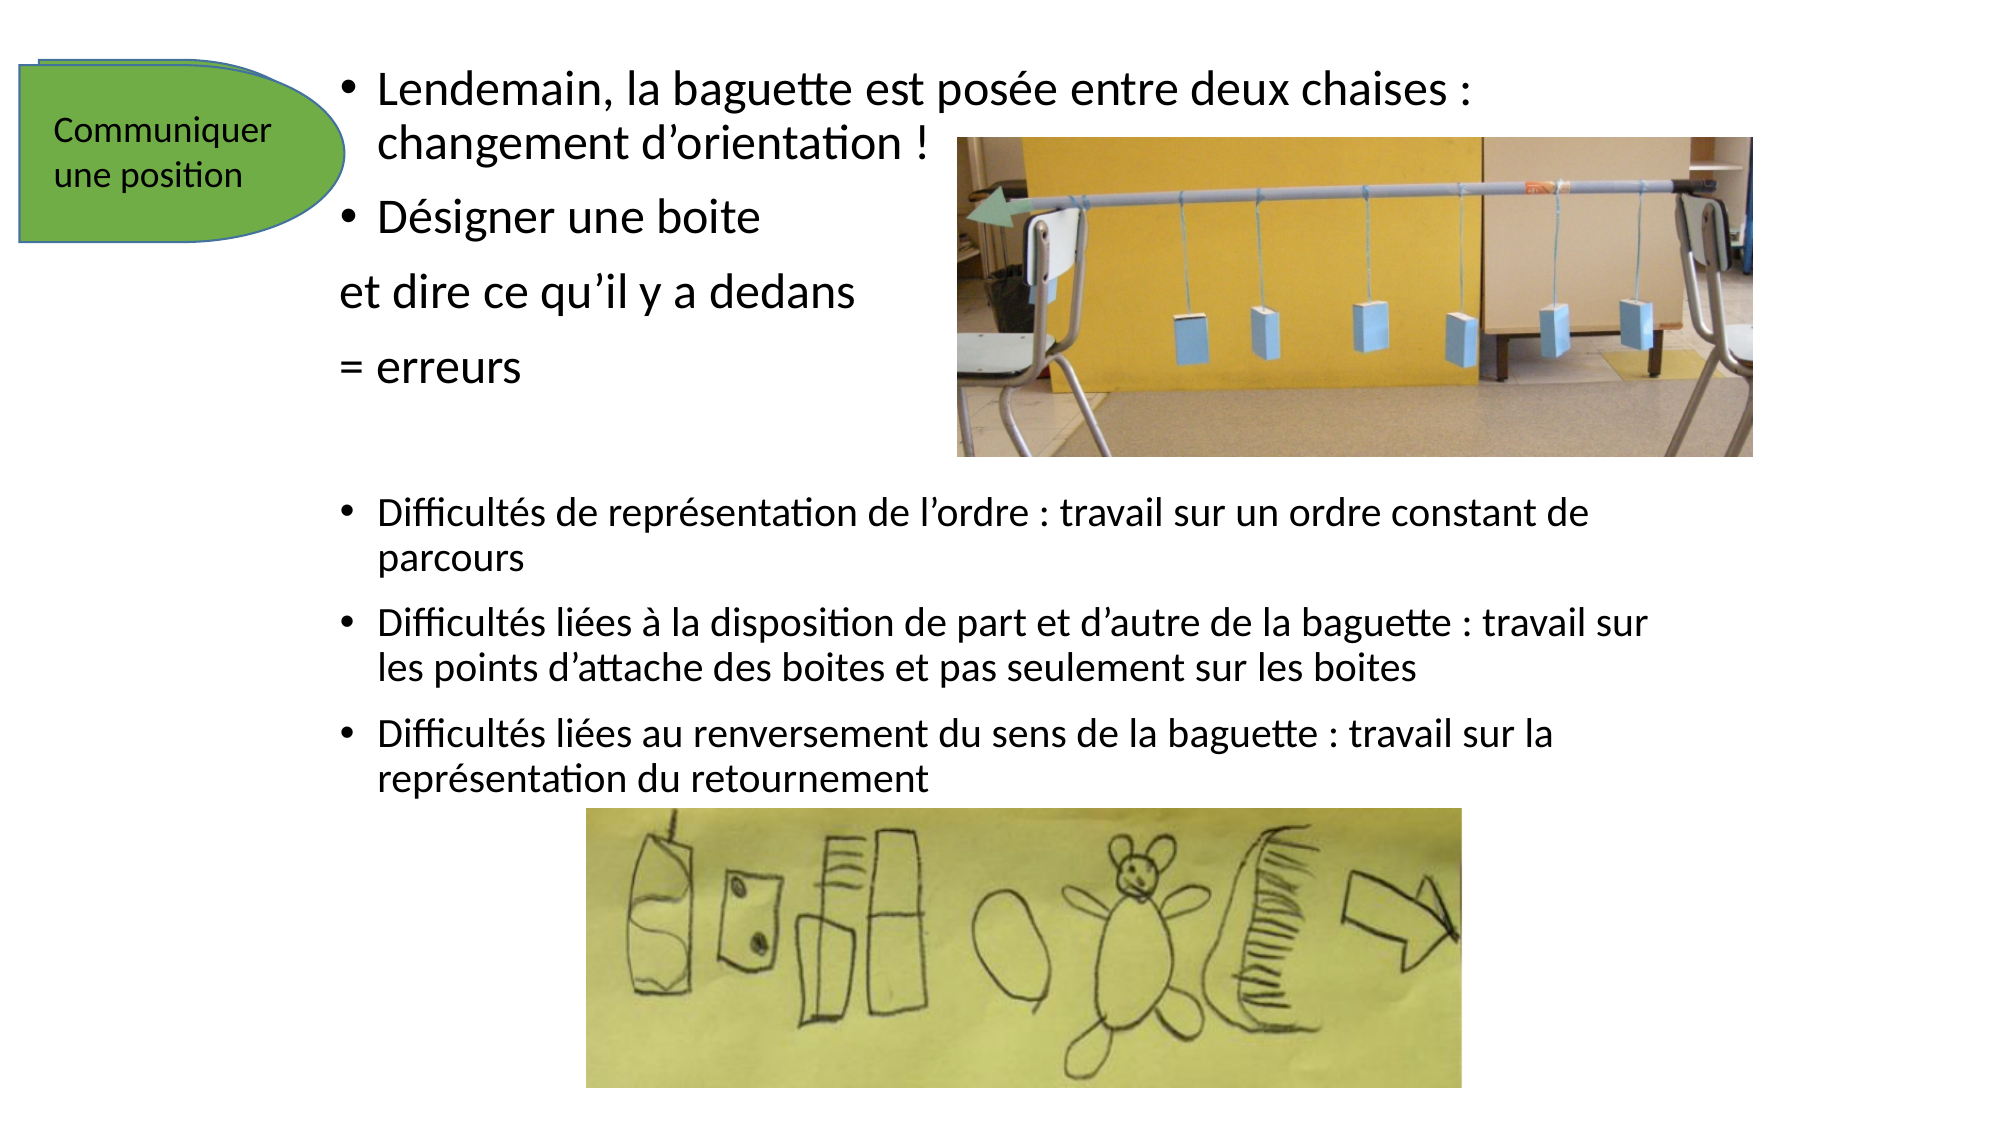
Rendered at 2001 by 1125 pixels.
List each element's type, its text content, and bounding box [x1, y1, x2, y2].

picture [957, 137, 1753, 457]
picture [586, 808, 1465, 1088]
list Lendemain, la baguette est posée entre deux chaises : changement d’orientation ! Désigner une boite et dire ce qu’il y a dedans = erreurs Difficultés de représentation de l’ordre : travail sur un ordre constant de parcours Difficultés liées à la disposition de part et d’autre de la baguette : travail sur les points d’attache des boites et pas seulement sur les boites Difficultés liées au renversement du sens de la baguette : travail sur la représentation du retournement [324, 54, 1675, 1005]
text_box [37, 58, 272, 78]
text_box [18, 64, 309, 244]
text_box Communiquer une position [38, 97, 345, 248]
